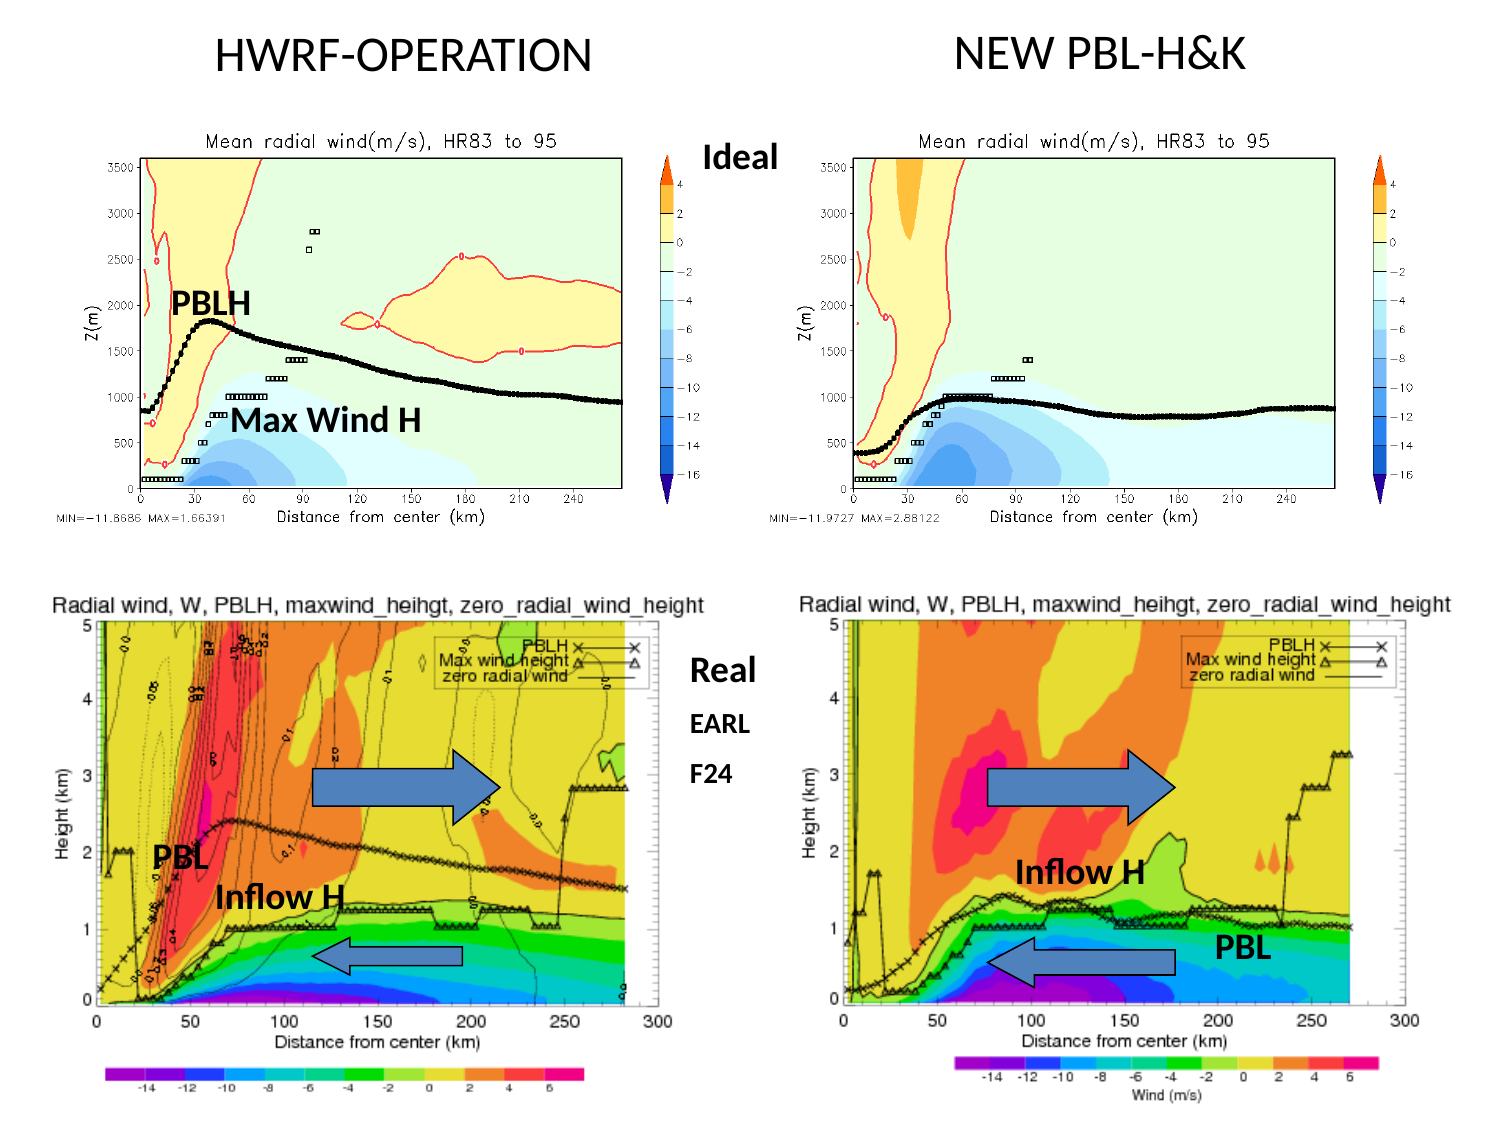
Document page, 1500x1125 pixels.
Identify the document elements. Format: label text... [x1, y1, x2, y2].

picture [24, 82, 713, 1125]
text_box Ideal [715, 124, 758, 185]
text_box NEW PBL-H&K [875, 12, 1325, 81]
text_box Real EARL F24 [716, 637, 769, 797]
picture [763, 82, 1463, 1125]
text_box HWRF-OPERATION [179, 14, 629, 81]
